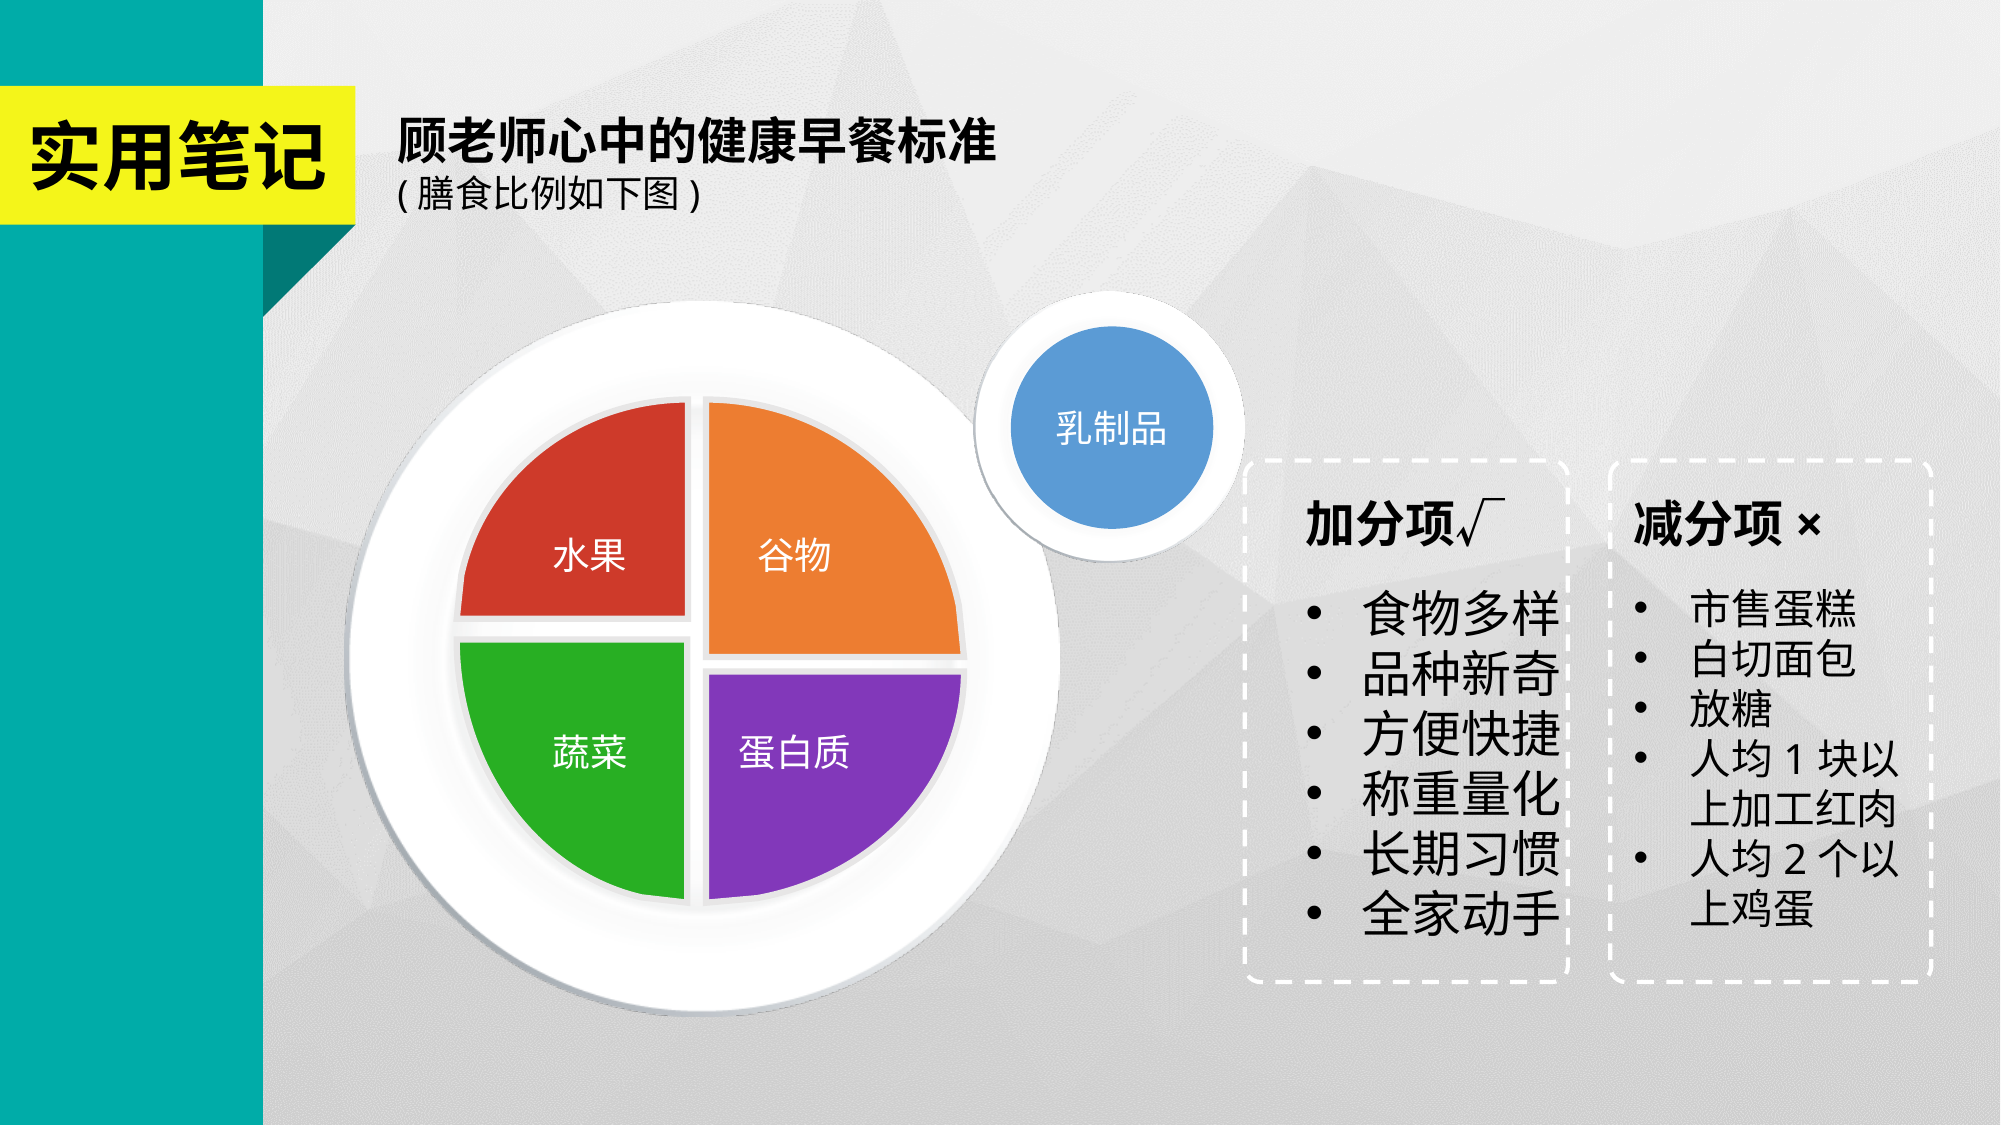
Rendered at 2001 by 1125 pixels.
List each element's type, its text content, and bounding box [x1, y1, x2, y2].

text_box [264, 223, 357, 318]
text_box [0, 0, 264, 85]
text_box 顾老师心中的健康早餐标准 (膳食比例如下图) [382, 102, 1013, 222]
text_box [1244, 460, 1610, 983]
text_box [1610, 460, 1932, 983]
picture [264, 0, 2001, 1125]
text_box [0, 226, 264, 1125]
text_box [973, 291, 1245, 563]
text_box [0, 85, 356, 226]
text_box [344, 301, 1060, 1017]
text_box 实用笔记 [12, 102, 343, 207]
